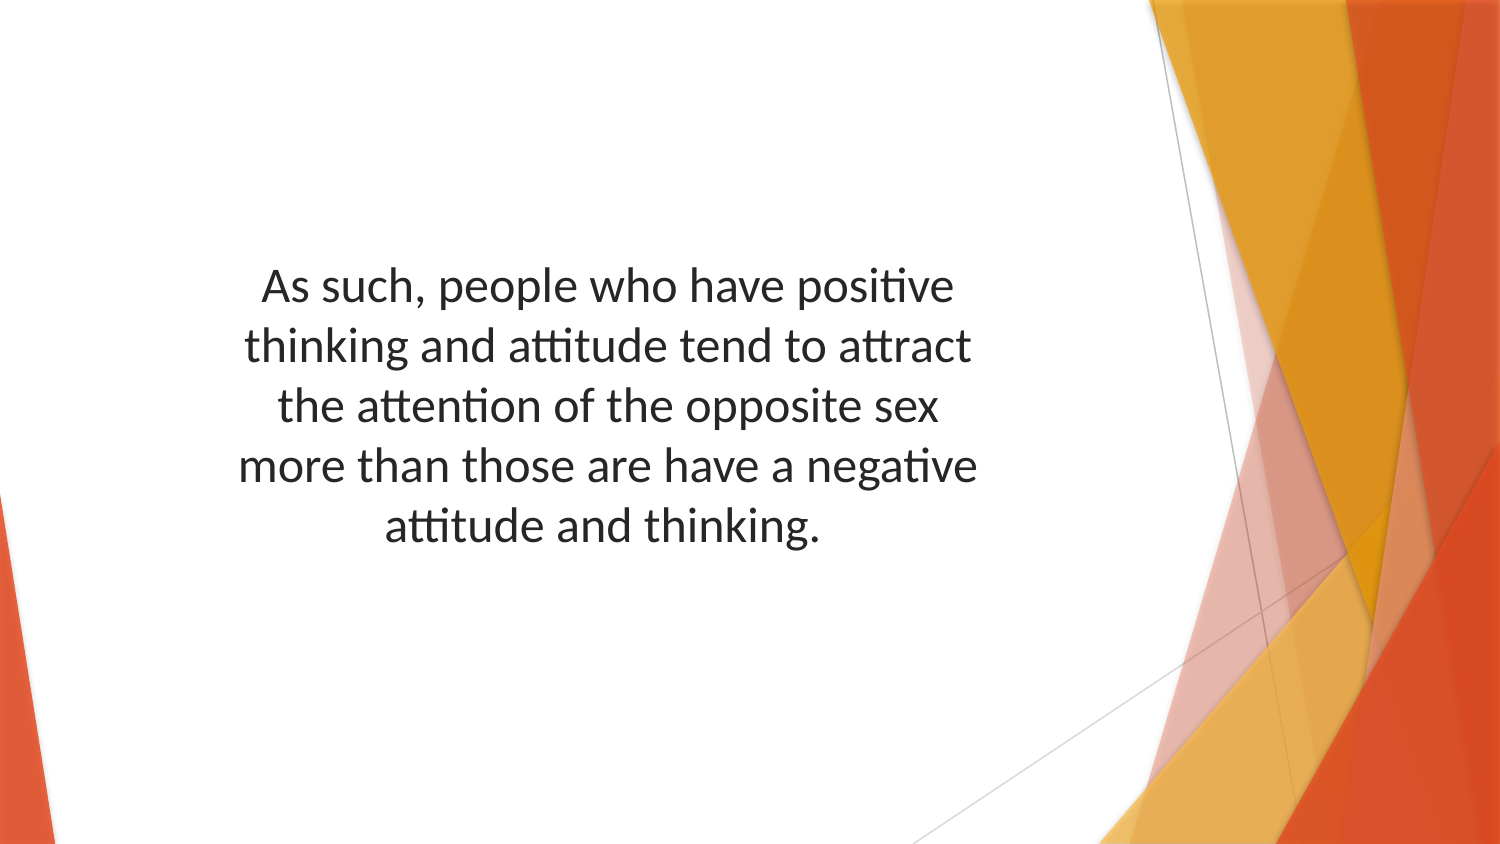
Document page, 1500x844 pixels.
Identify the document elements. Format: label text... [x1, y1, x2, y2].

list As such, people who have positive thinking and attitude tend to attract the attention of the opposite sex more than those are have a negative attitude and thinking. [206, 244, 1010, 588]
